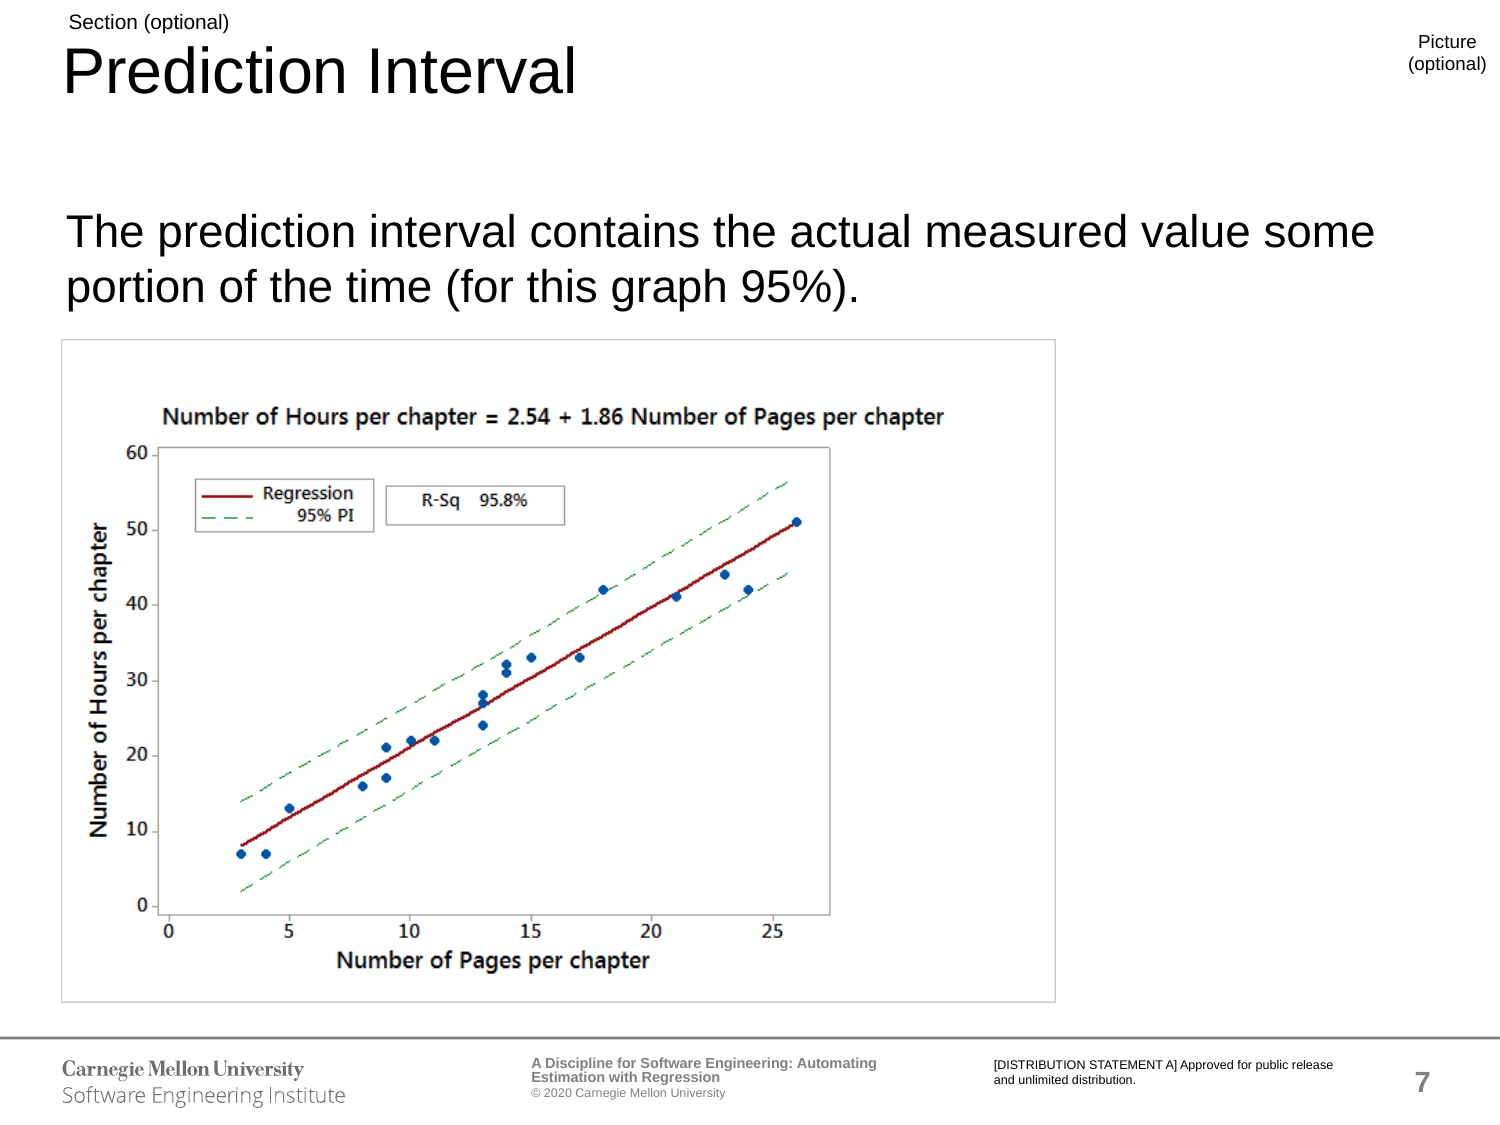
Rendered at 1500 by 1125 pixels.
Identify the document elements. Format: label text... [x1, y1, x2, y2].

picture [61, 339, 1056, 1003]
title Prediction Interval [62, 37, 1338, 182]
list The prediction interval contains the actual measured value some portion of the time (for this graph 95%). [65, 201, 1431, 1024]
